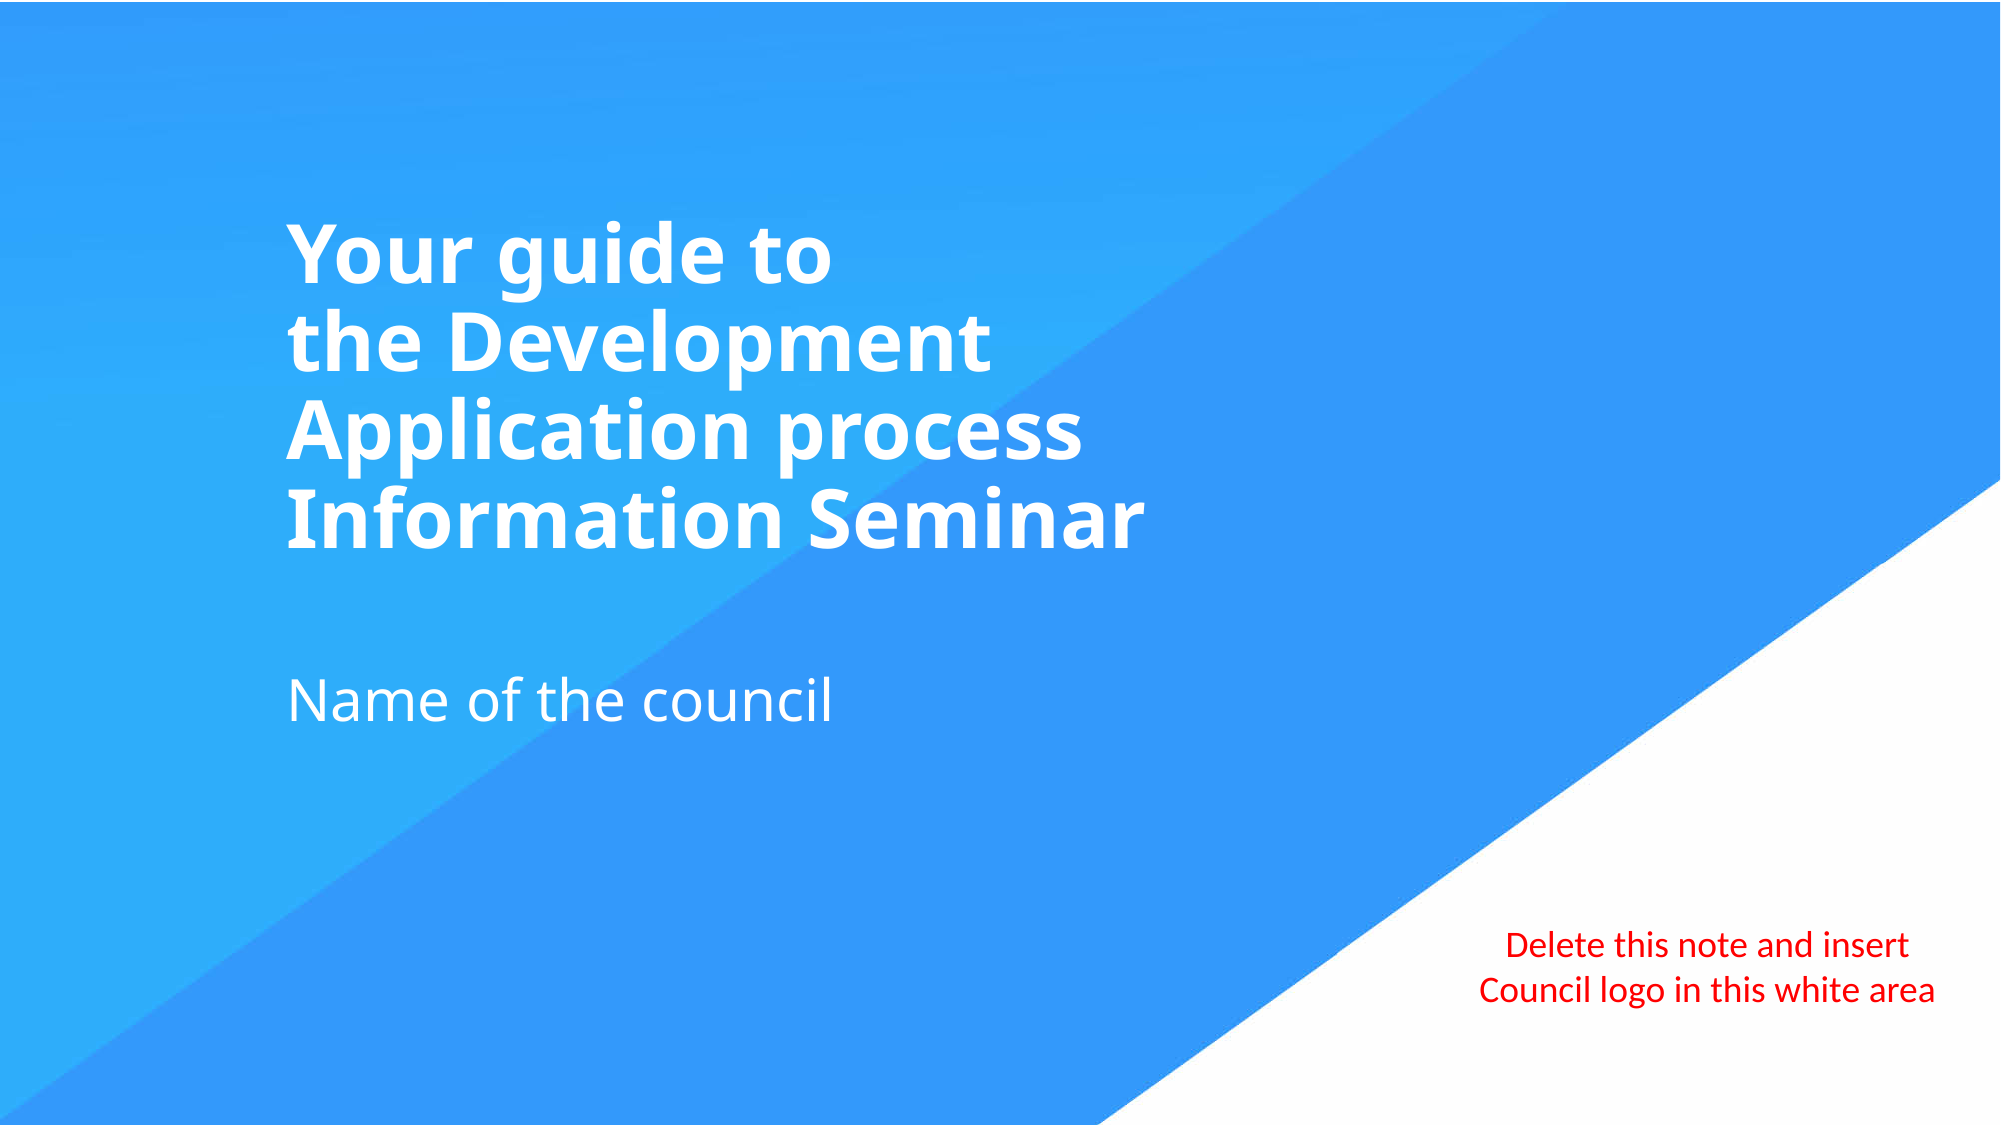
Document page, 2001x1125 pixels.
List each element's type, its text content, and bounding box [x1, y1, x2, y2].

text_box Delete this note and insert Council logo in this white area [1446, 912, 1969, 1018]
subtitle Name of the council [271, 634, 1772, 757]
title Your guide to the Development Application process Information Seminar [271, 204, 1772, 596]
picture [0, 2, 2001, 1125]
